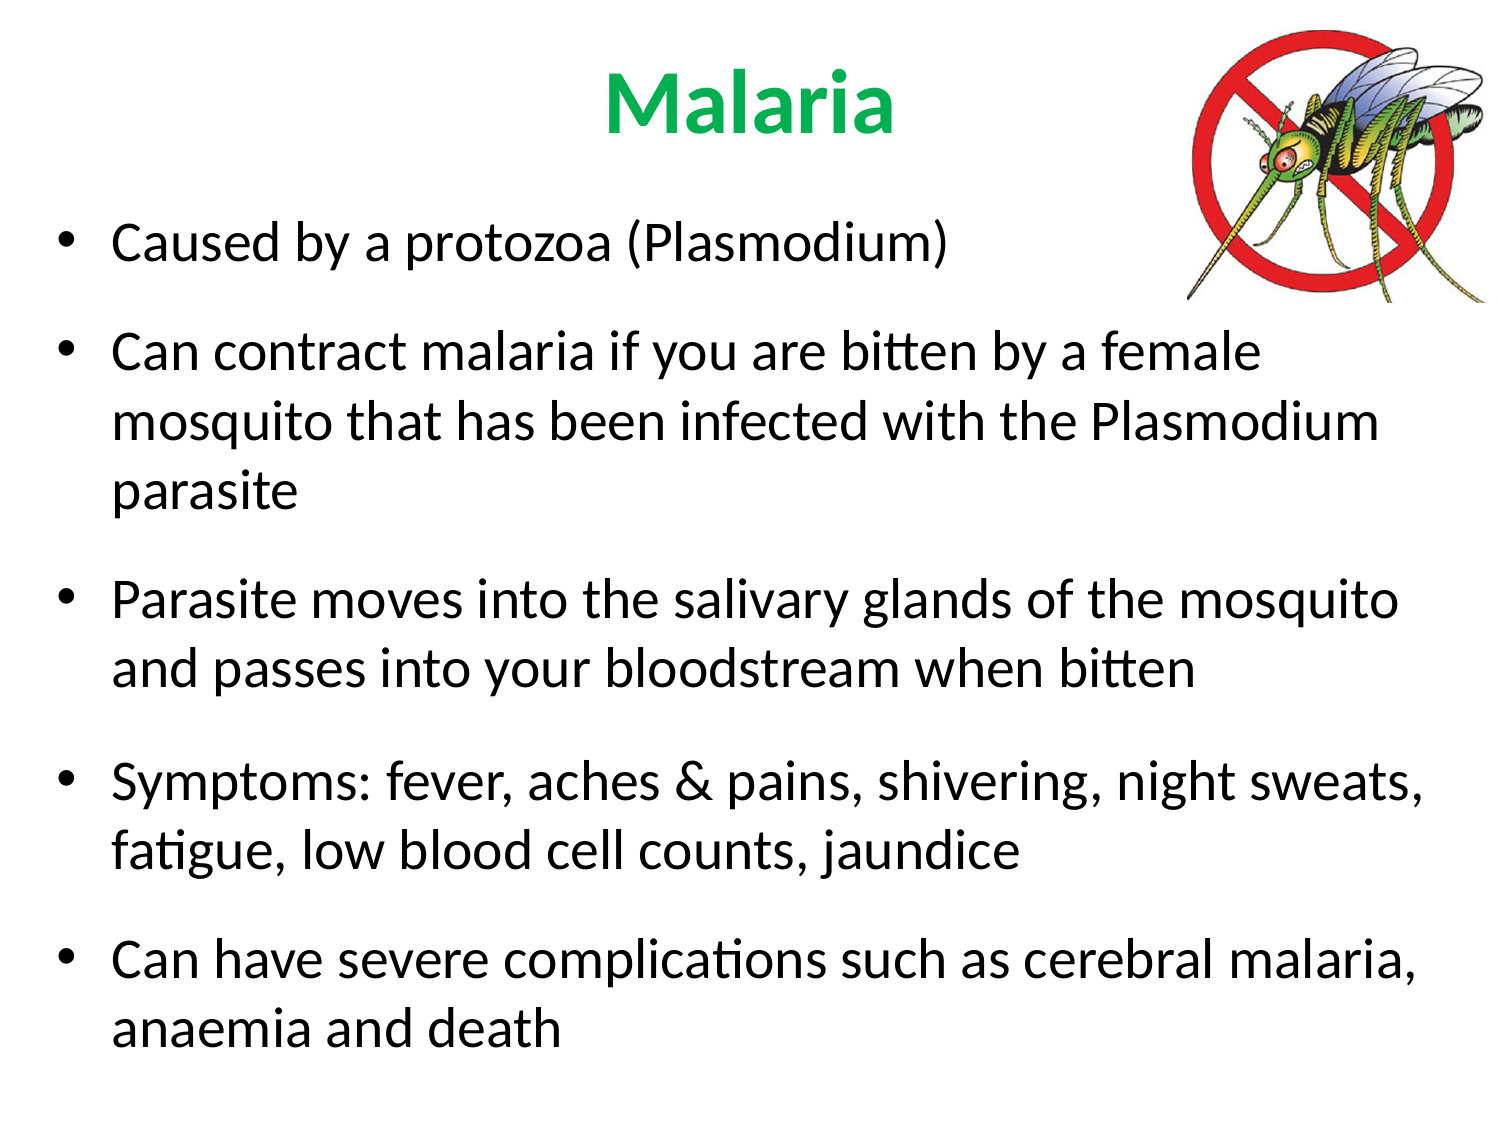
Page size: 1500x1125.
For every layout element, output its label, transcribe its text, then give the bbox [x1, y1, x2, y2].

text_box Caused by a protozoa (Plasmodium) Can contract malaria if you are bitten by a female mosquito that has been infected with the Plasmodium parasite Parasite moves into the salivary glands of the mosquito and passes into your bloodstream when bitten Symptoms: fever, aches & pains, shivering, night sweats, fatigue, low blood cell counts, jaundice Can have severe complications such as cerebral malaria, anaemia and death [41, 196, 1459, 1071]
picture [1186, 30, 1500, 304]
title Malaria [0, 3, 1500, 191]
